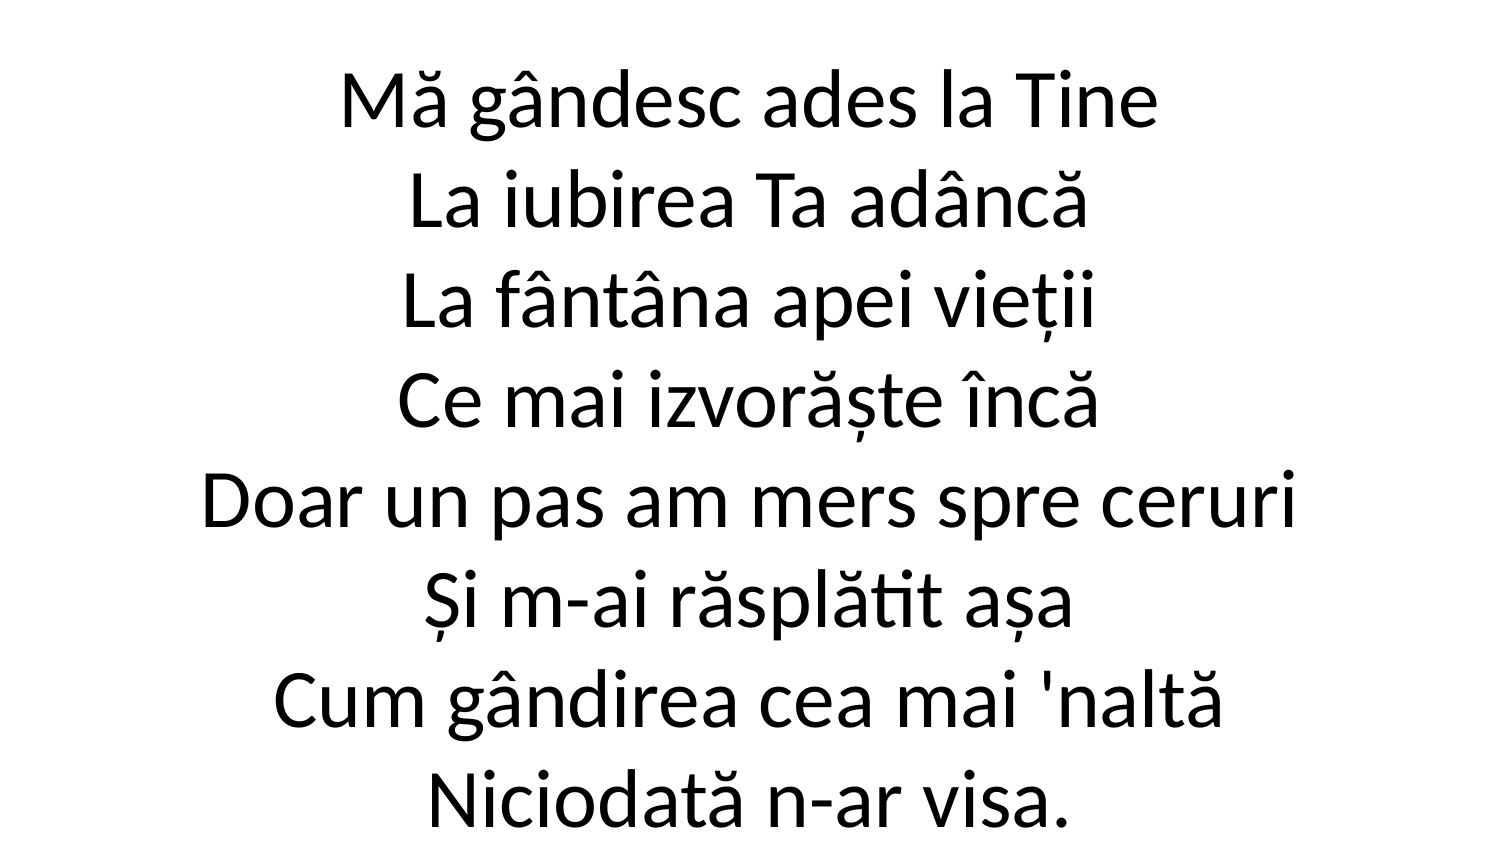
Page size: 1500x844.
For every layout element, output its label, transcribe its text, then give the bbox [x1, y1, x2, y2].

text_box Mă gândesc ades la Tine La iubirea Ta adâncă La fântâna apei vieții Ce mai izvorăște încă Doar un pas am mers spre ceruri Și m-ai răsplătit așa Cum gândirea cea mai 'naltă Niciodată n-ar visa. [185, 0, 1314, 844]
